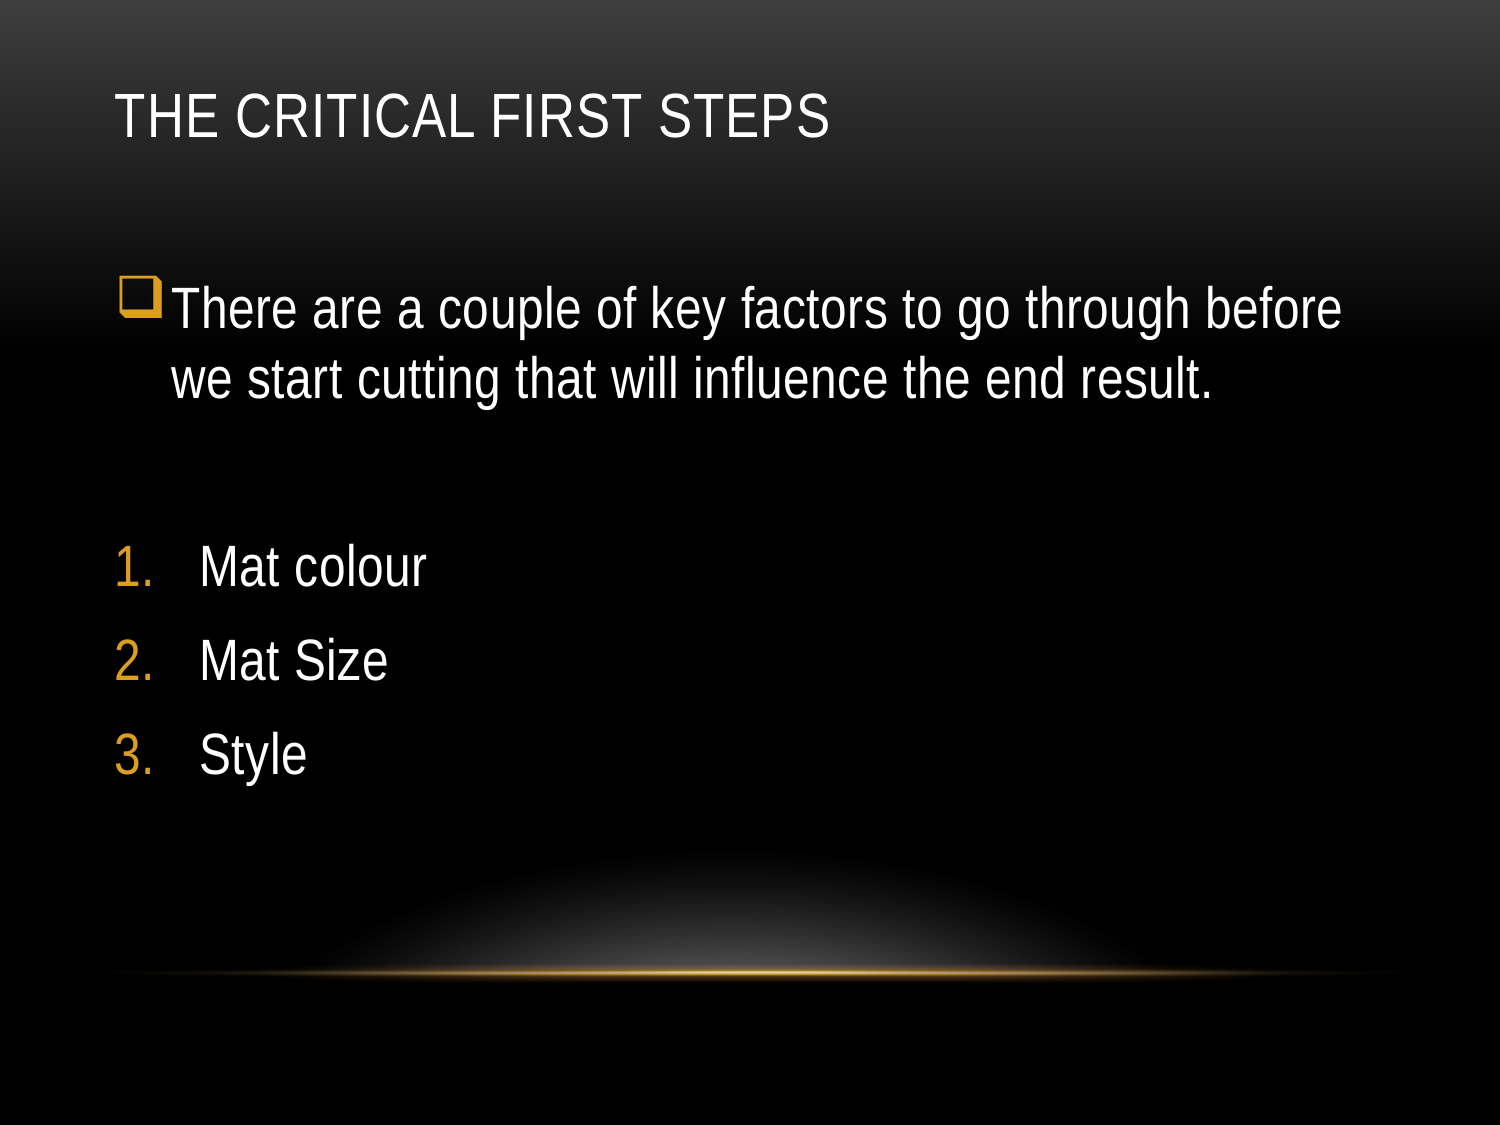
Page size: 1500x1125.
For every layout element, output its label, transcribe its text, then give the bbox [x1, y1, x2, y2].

picture [0, 0, 1500, 1125]
list There are a couple of key factors to go through before we start cutting that will influence the end result. Mat colour Mat Size Style [99, 262, 1400, 938]
title The Critical first steps [99, 45, 1400, 233]
